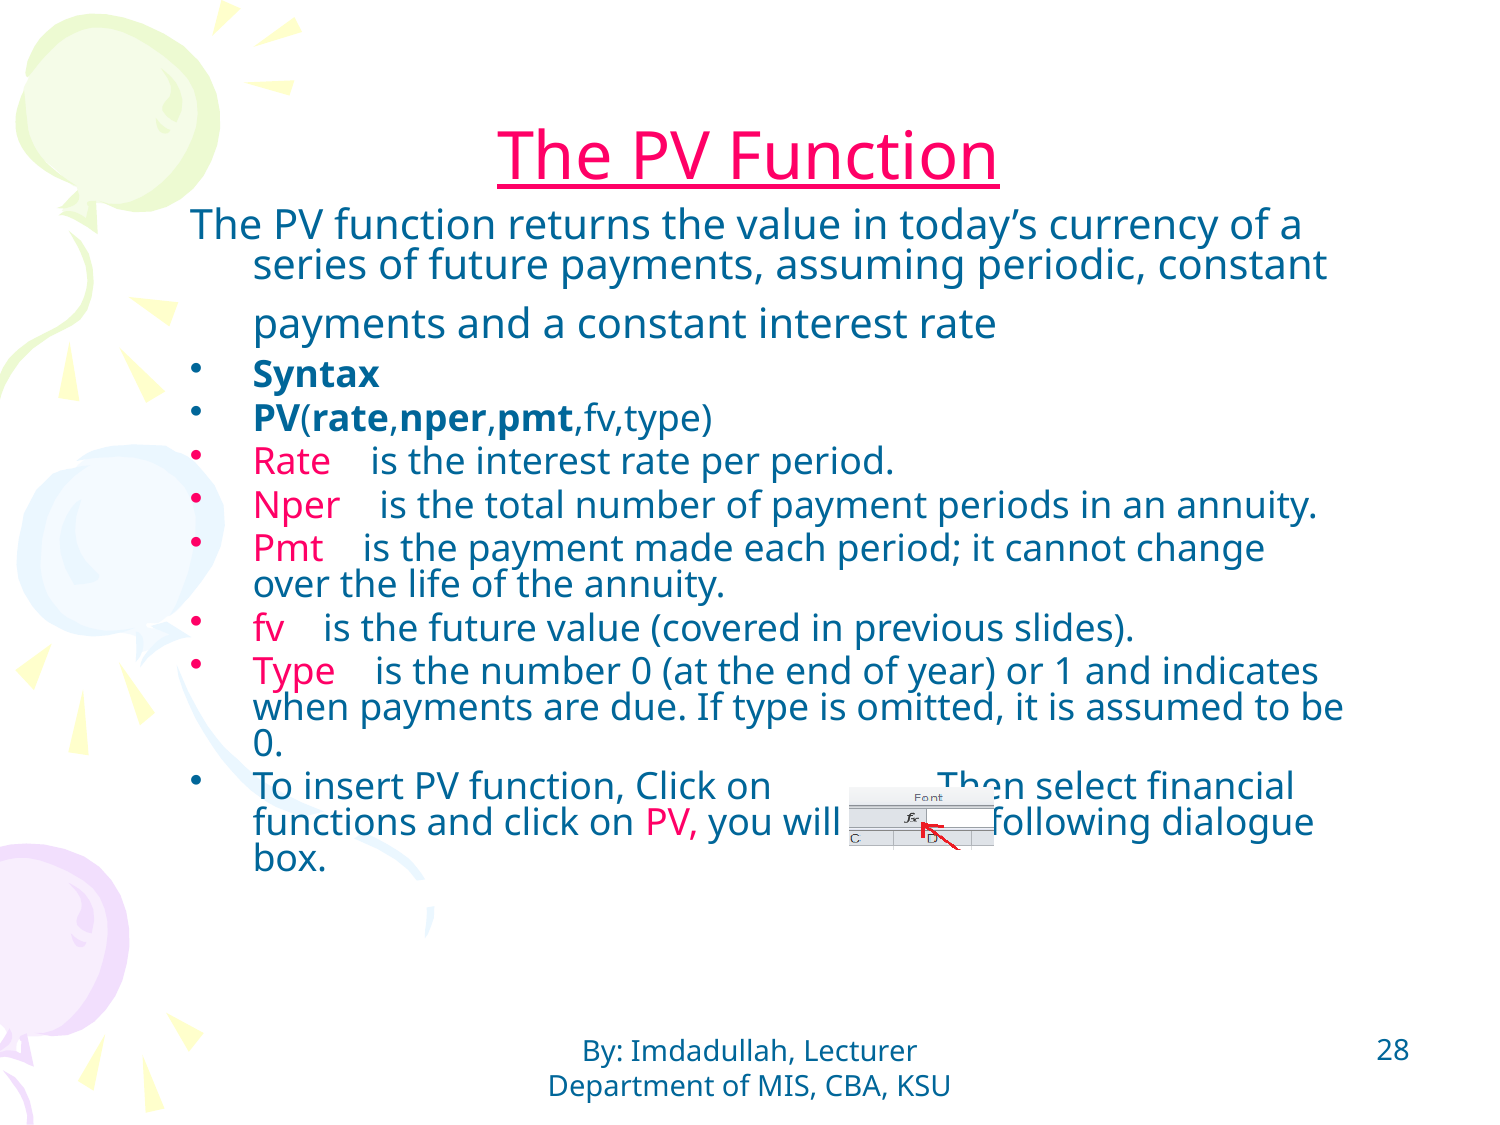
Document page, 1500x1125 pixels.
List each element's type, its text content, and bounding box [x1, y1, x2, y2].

picture [849, 787, 994, 851]
slide_number 28 [1074, 1023, 1426, 1100]
title The PV Function [72, 74, 1426, 201]
list The PV function returns the value in today’s currency of a series of future payments, assuming periodic, constant payments and a constant interest rate Syntax PV(rate,nper,pmt,fv,type) Rate is the interest rate per period. Nper is the total number of payment periods in an annuity. Pmt is the payment made each period; it cannot change over the life of the annuity. fv is the future value (covered in previous slides). Type is the number 0 (at the end of year) or 1 and indicates when payments are due. If type is omitted, it is assumed to be 0. To insert PV function, Click on Then select financial functions and click on PV, you will see the following dialogue box. [174, 201, 1363, 1001]
footer By: Imdadullah, Lecturer Department of MIS, CBA, KSU [512, 1024, 988, 1101]
